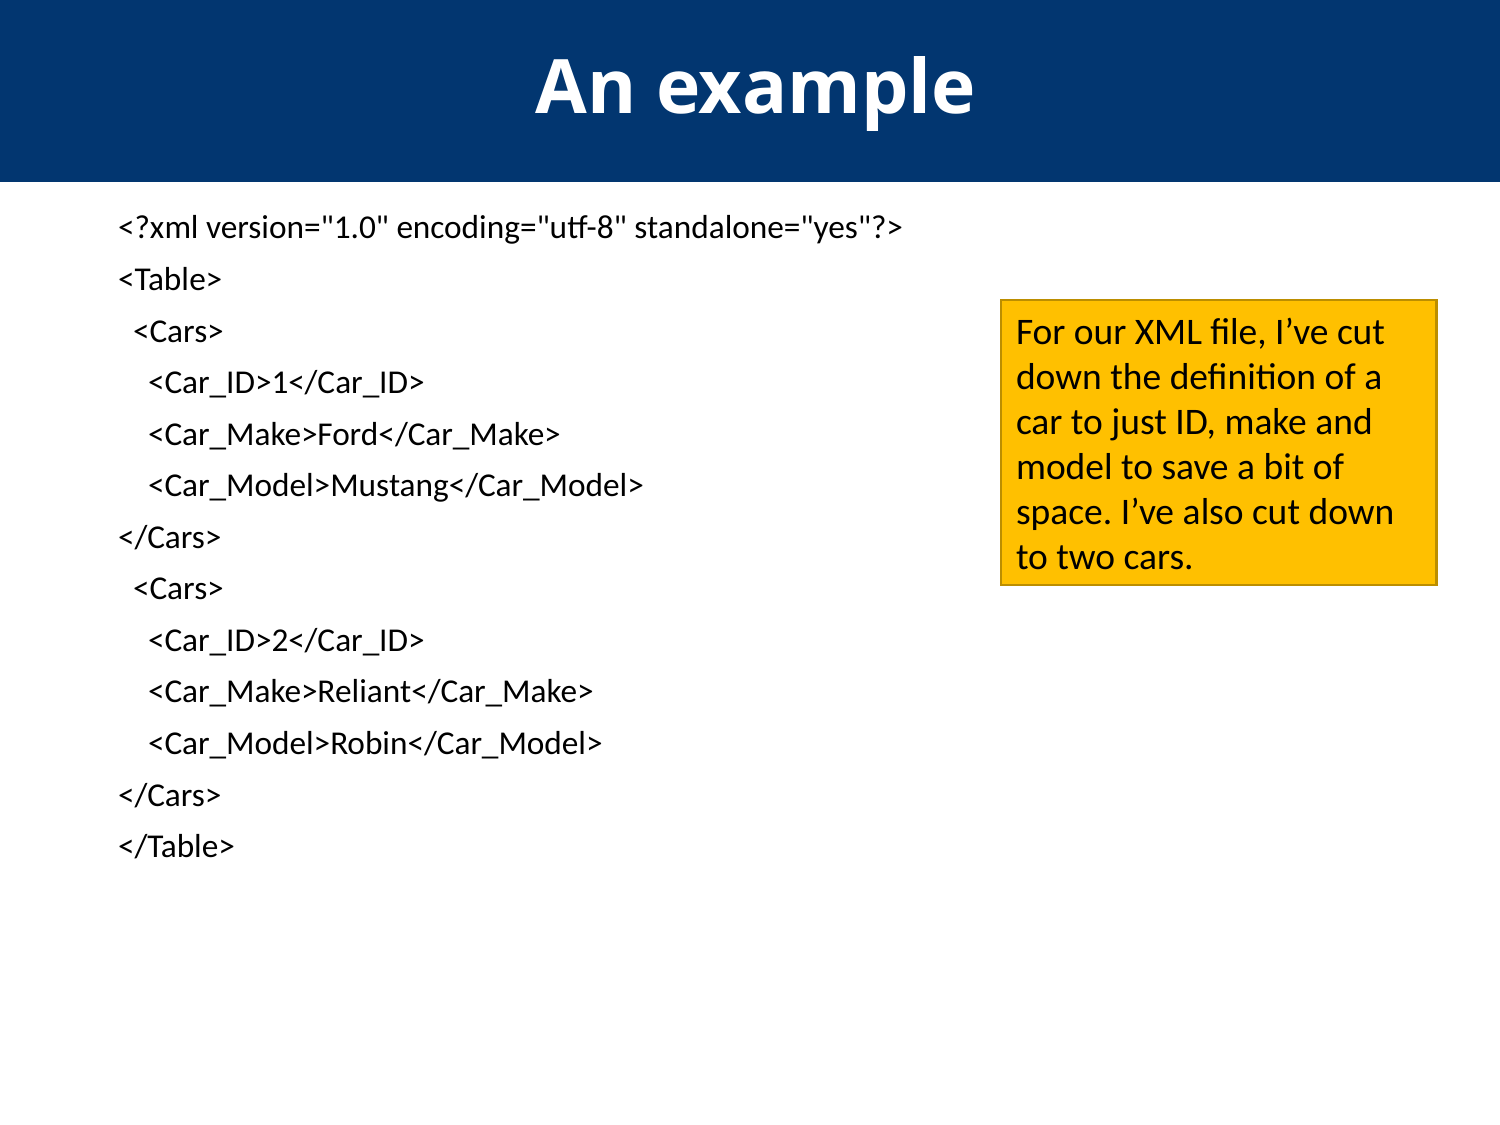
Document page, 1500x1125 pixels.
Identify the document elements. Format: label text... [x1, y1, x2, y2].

text_box [0, 0, 1500, 182]
list <?xml version="1.0" encoding="utf-8" standalone="yes"?> <Table> <Cars> <Car_ID>1</Car_ID> <Car_Make>Ford</Car_Make> <Car_Model>Mustang</Car_Model> </Cars> <Cars> <Car_ID>2</Car_ID> <Car_Make>Reliant</Car_Make> <Car_Model>Robin</Car_Model> </Cars> </Table> [103, 202, 1397, 1003]
text_box An example [29, 30, 1483, 136]
text_box For our XML file, I’ve cut down the definition of a car to just ID, make and model to save a bit of space. I’ve also cut down to two cars. [1000, 299, 1438, 586]
